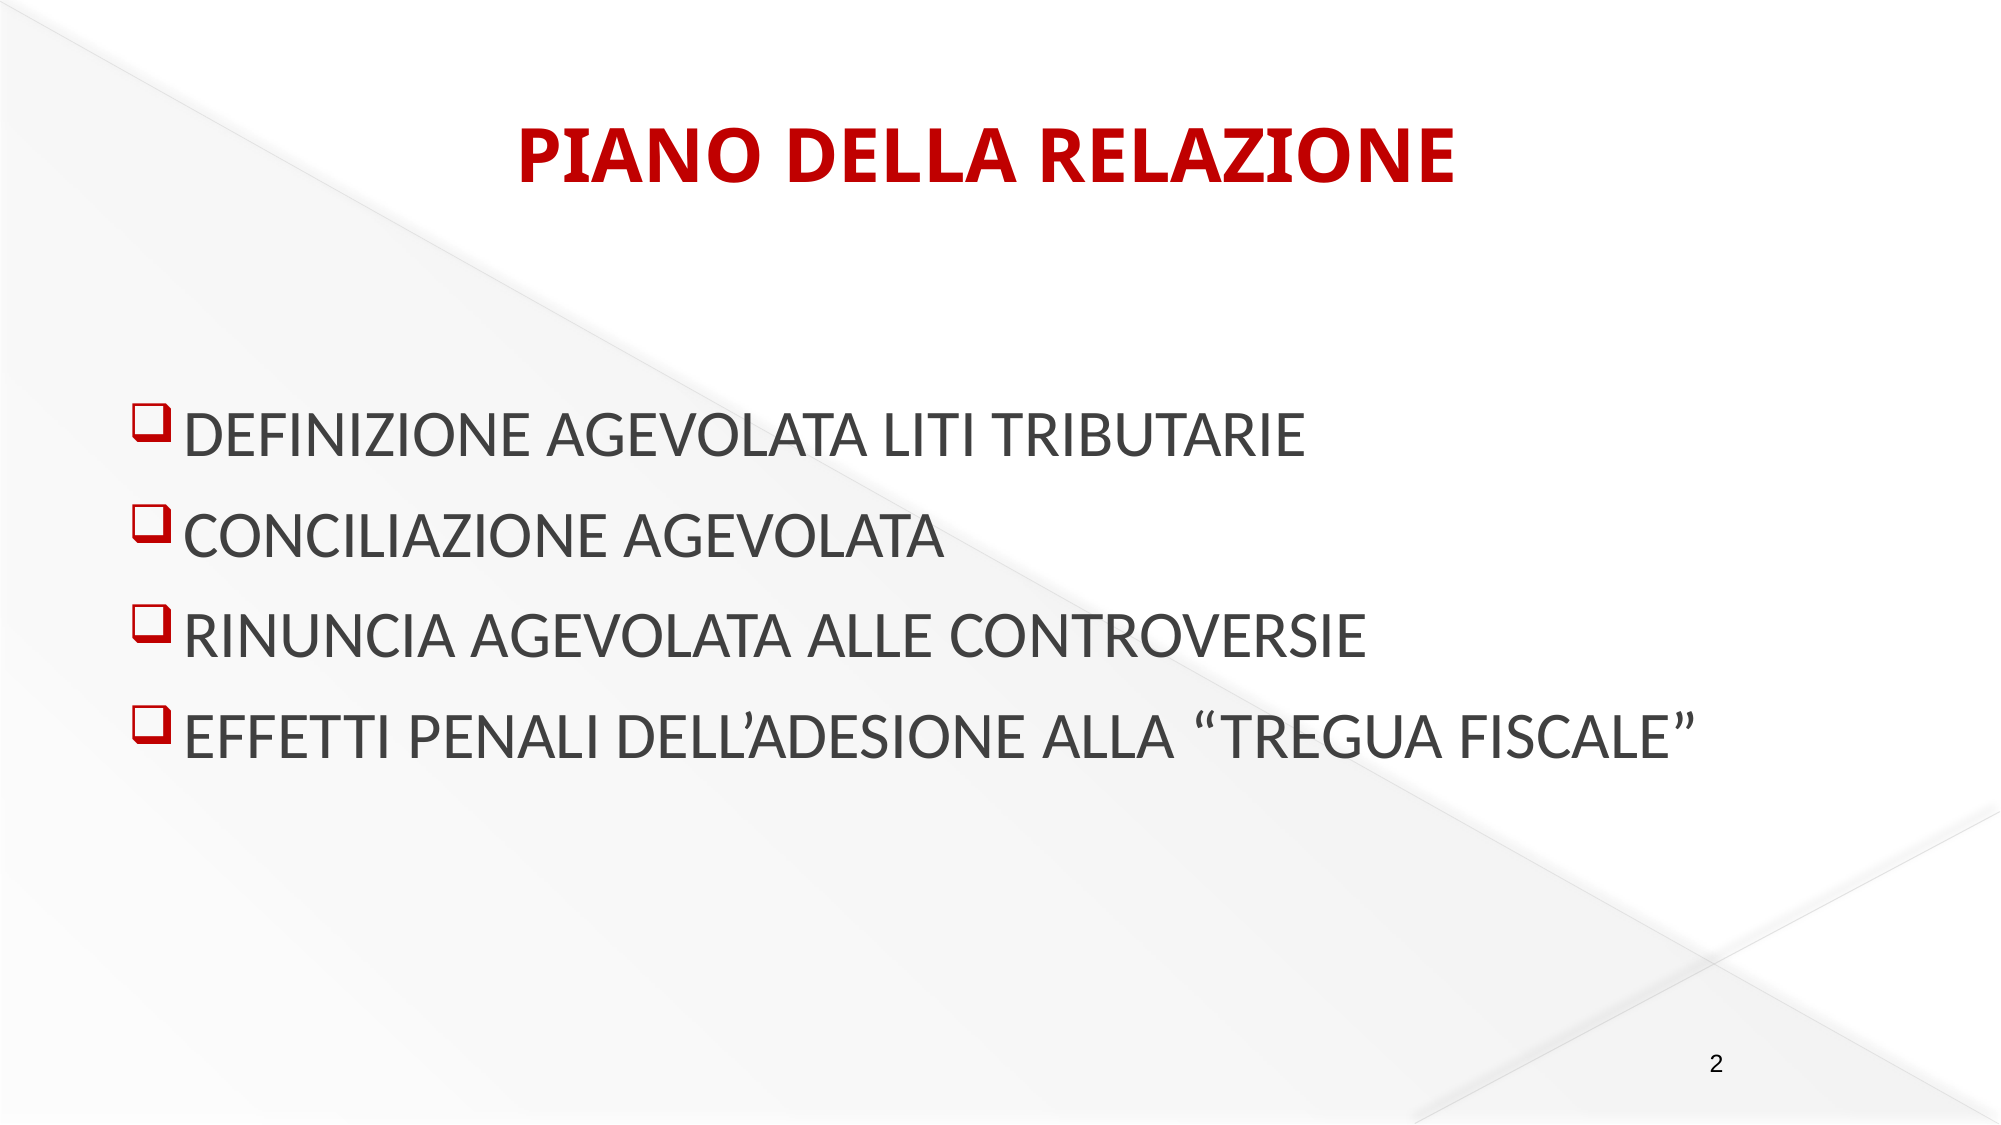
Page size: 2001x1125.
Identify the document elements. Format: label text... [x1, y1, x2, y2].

text_box DEFINIZIONE AGEVOLATA LITI TRIBUTARIE CONCILIAZIONE AGEVOLATA RINUNCIA AGEVOLATA ALLE CONTROVERSIE EFFETTI PENALI DELL’ADESIONE ALLA “TREGUA FISCALE” [113, 281, 1934, 919]
slide_number 2 [1661, 1035, 1772, 1085]
text_box PIANO DELLA RELAZIONE [111, 99, 1863, 315]
